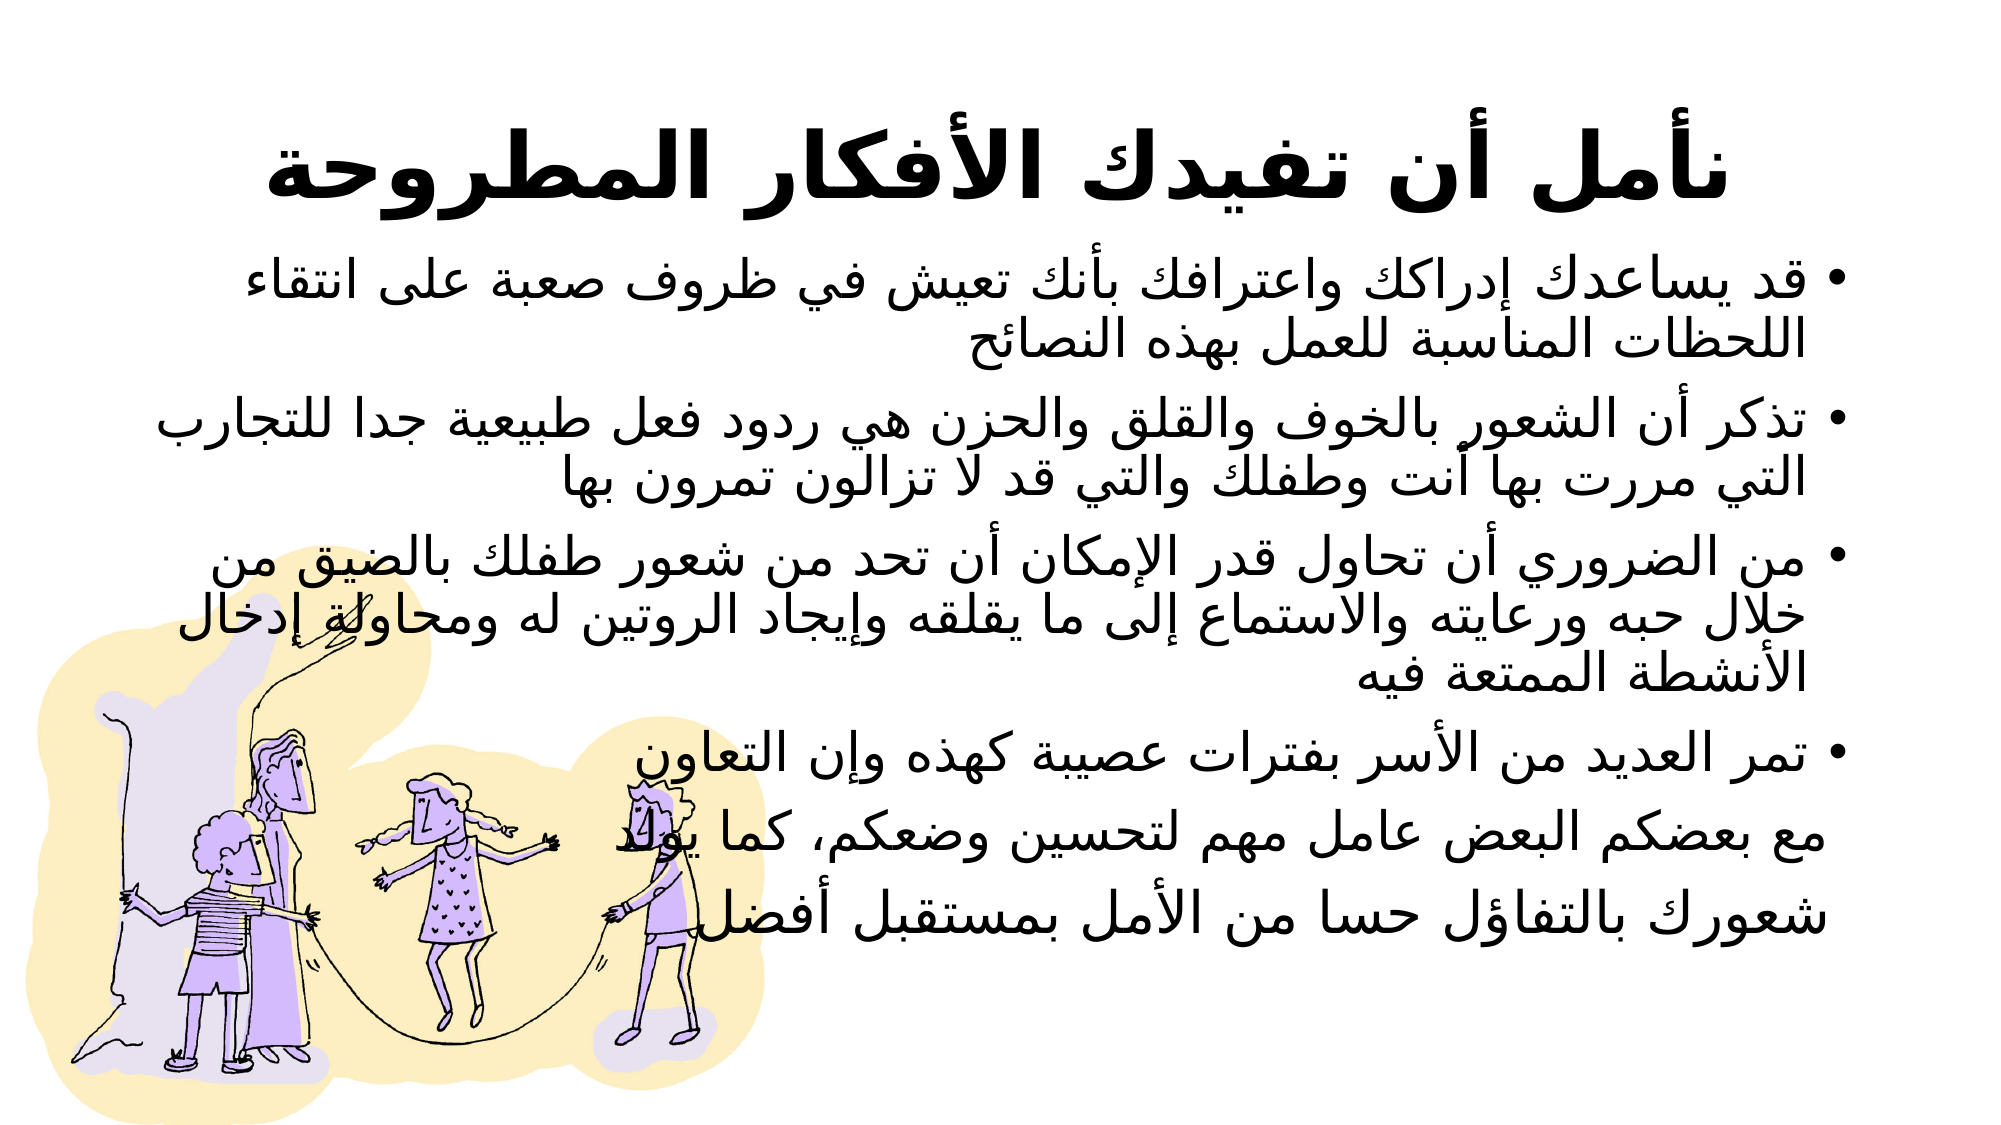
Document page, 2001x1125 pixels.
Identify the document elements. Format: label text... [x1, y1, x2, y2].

list قد يساعدك إدراكك واعترافك بأنك تعيش في ظروف صعبة على انتقاء اللحظات المناسبة للعمل بهذه النصائح تذكر أن الشعور بالخوف والقلق والحزن هي ردود فعل طبيعية جدا للتجارب التي مررت بها أنت وطفلك والتي قد لا تزالون تمرون بها من الضروري أن تحاول قدر الإمكان أن تحد من شعور طفلك بالضيق من خلال حبه ورعايته والاستماع إلى ما يقلقه وإيجاد الروتين له ومحاولة إدخال الأنشطة الممتعة فيه تمر العديد من الأسر بفترات عصيبة كهذه وإن التعاون مع بعضكم البعض عامل مهم لتحسين وضعكم، كما يولد شعورك بالتفاؤل حسا من الأمل بمستقبل أفضل [117, 240, 1863, 1096]
title نأمل أن تفيدك الأفكار المطروحة [137, 59, 1863, 240]
picture [0, 521, 816, 1125]
